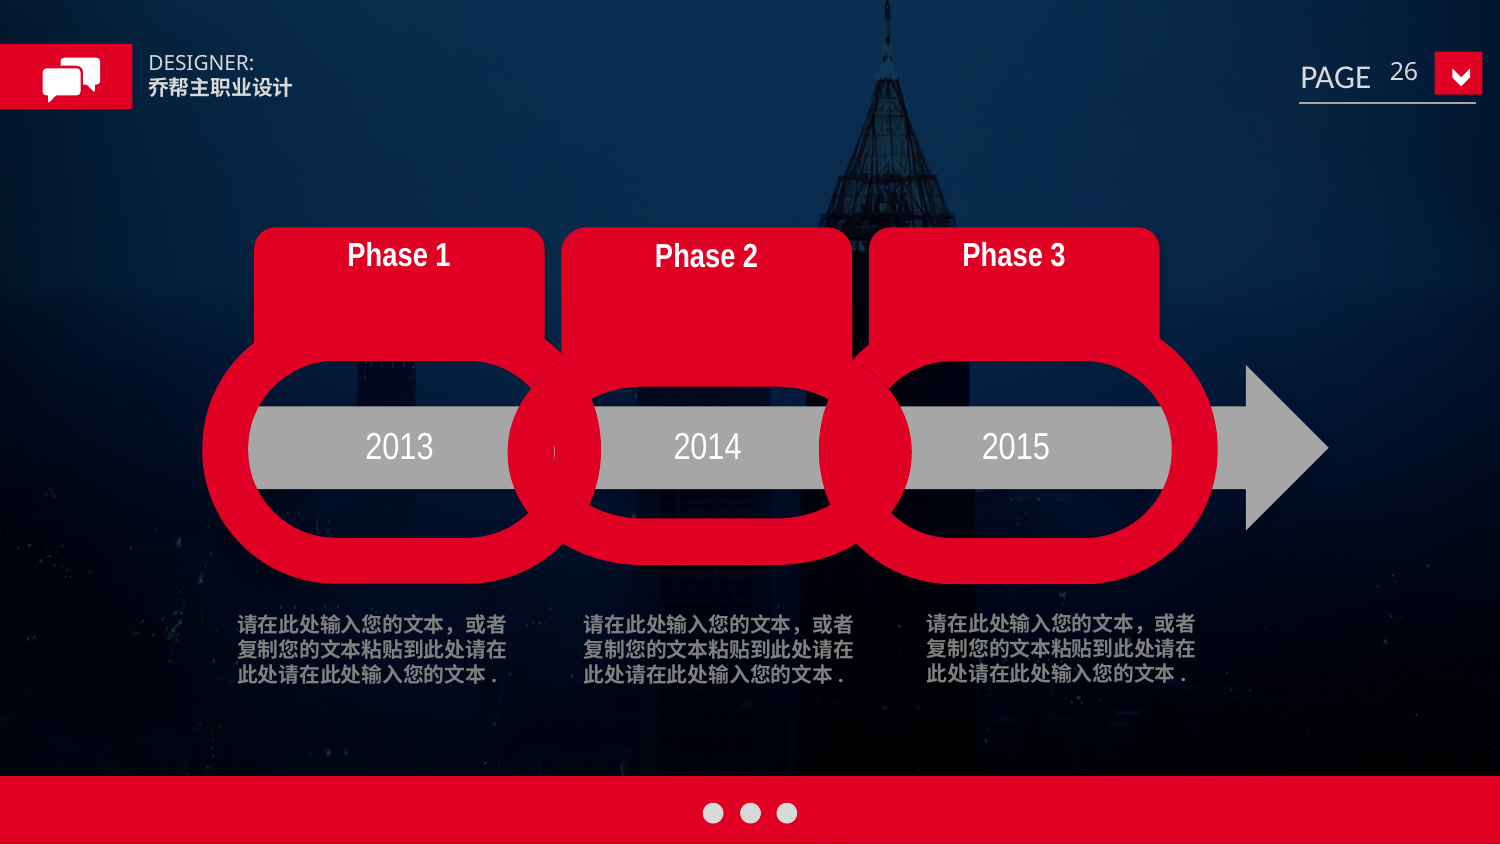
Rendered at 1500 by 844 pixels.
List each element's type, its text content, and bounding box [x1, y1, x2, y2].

picture [0, 0, 1500, 776]
text_box DESIGNER: 乔帮主职业设计 [133, 41, 309, 107]
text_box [253, 227, 1160, 313]
slide_number 26 [1373, 50, 1435, 96]
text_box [201, 314, 1329, 585]
text_box 请在此处输入您的文本，或者复制您的文本粘贴到此处请在此处请在此处输入您的文本. [572, 606, 876, 693]
text_box 请在此处输入您的文本，或者复制您的文本粘贴到此处请在此处请在此处输入您的文本. [225, 606, 530, 693]
text_box 请在此处输入您的文本，或者复制您的文本粘贴到此处请在此处请在此处输入您的文本. [915, 605, 1219, 692]
